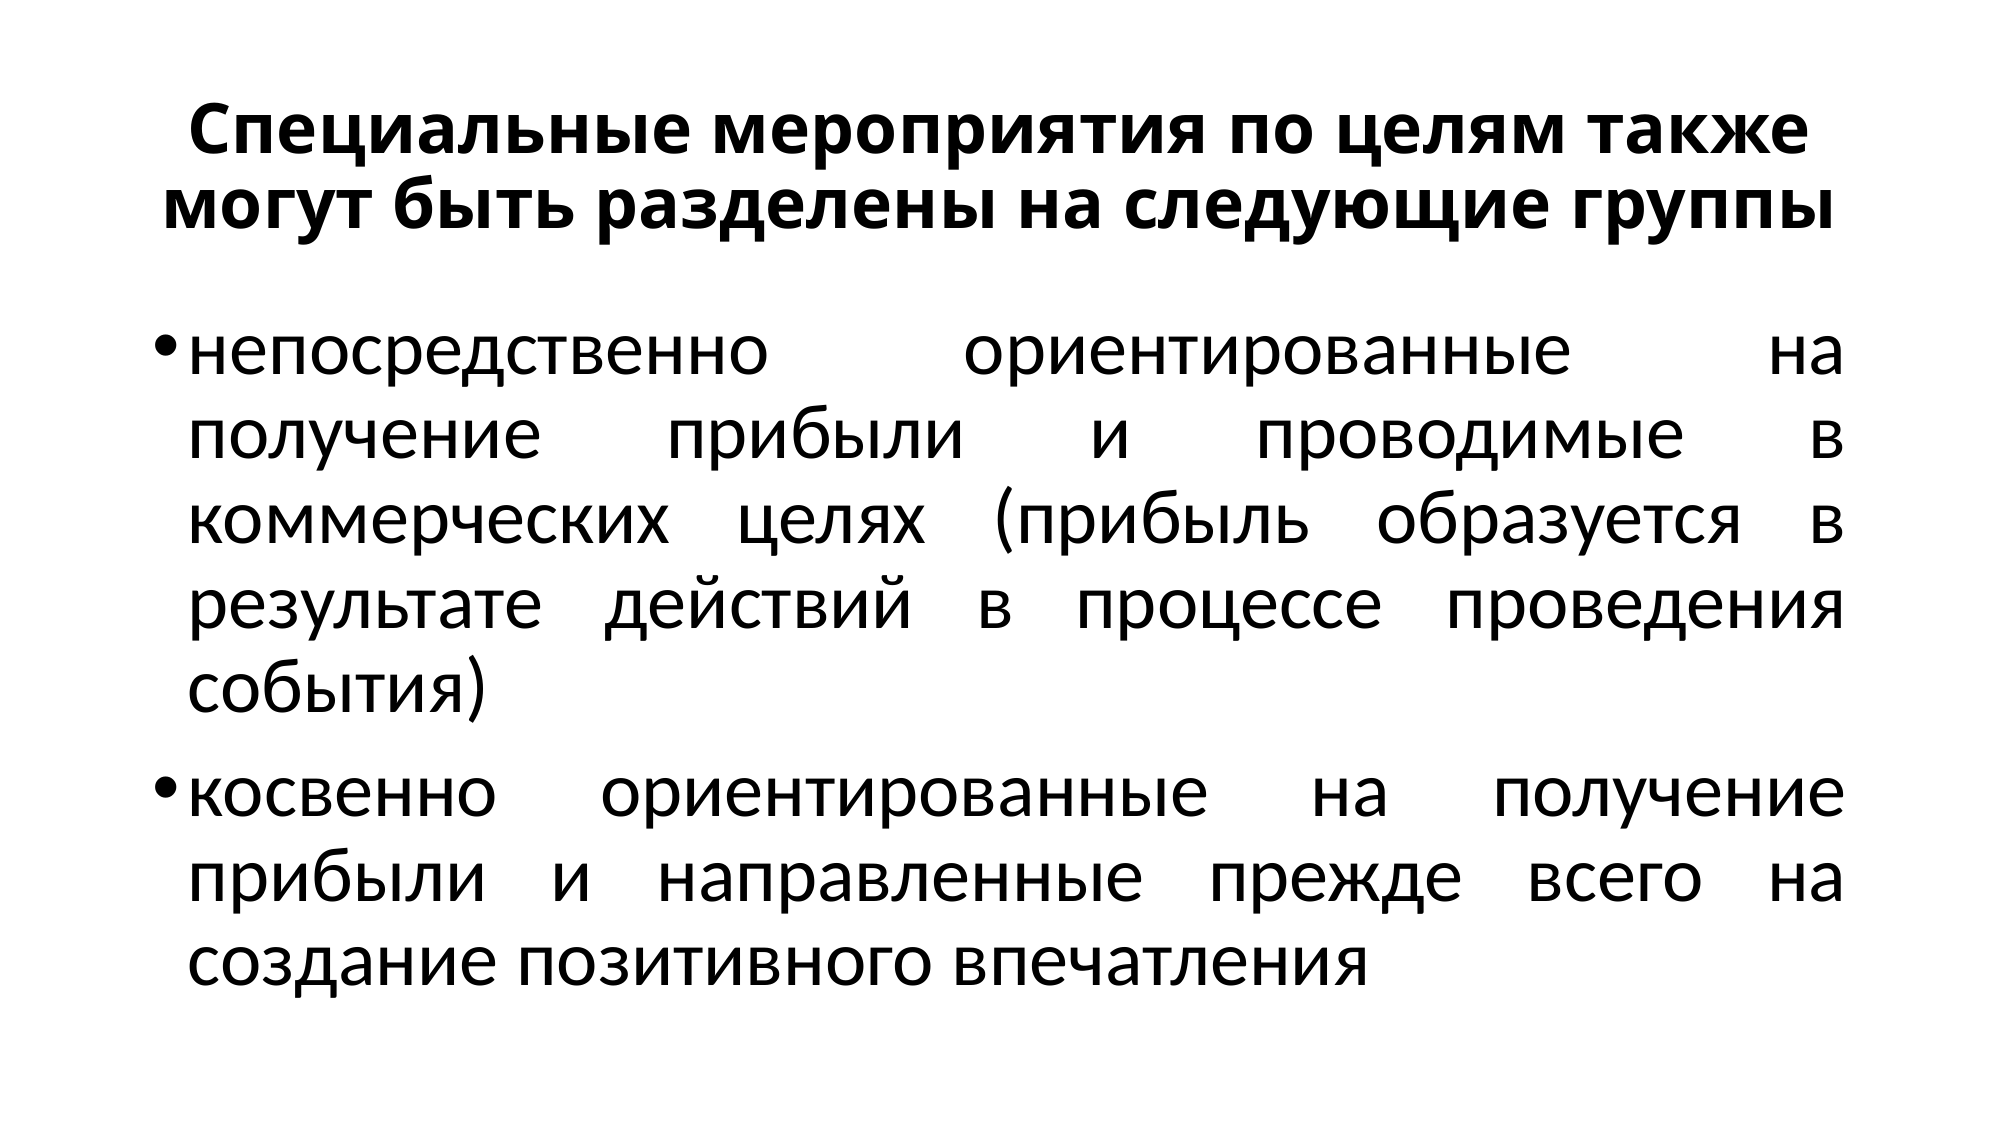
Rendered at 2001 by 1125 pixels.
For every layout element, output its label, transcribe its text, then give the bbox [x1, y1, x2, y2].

list непосредственно ориентированные на получение прибыли и проводимые в коммерческих целях (прибыль образуется в результате действий в процессе проведения события) косвенно ориентированные на получение прибыли и направленные прежде всего на создание позитивного впечатления [137, 299, 1863, 1014]
title Специальные мероприятия по целям также могут быть разделены на следующие группы [137, 59, 1863, 278]
